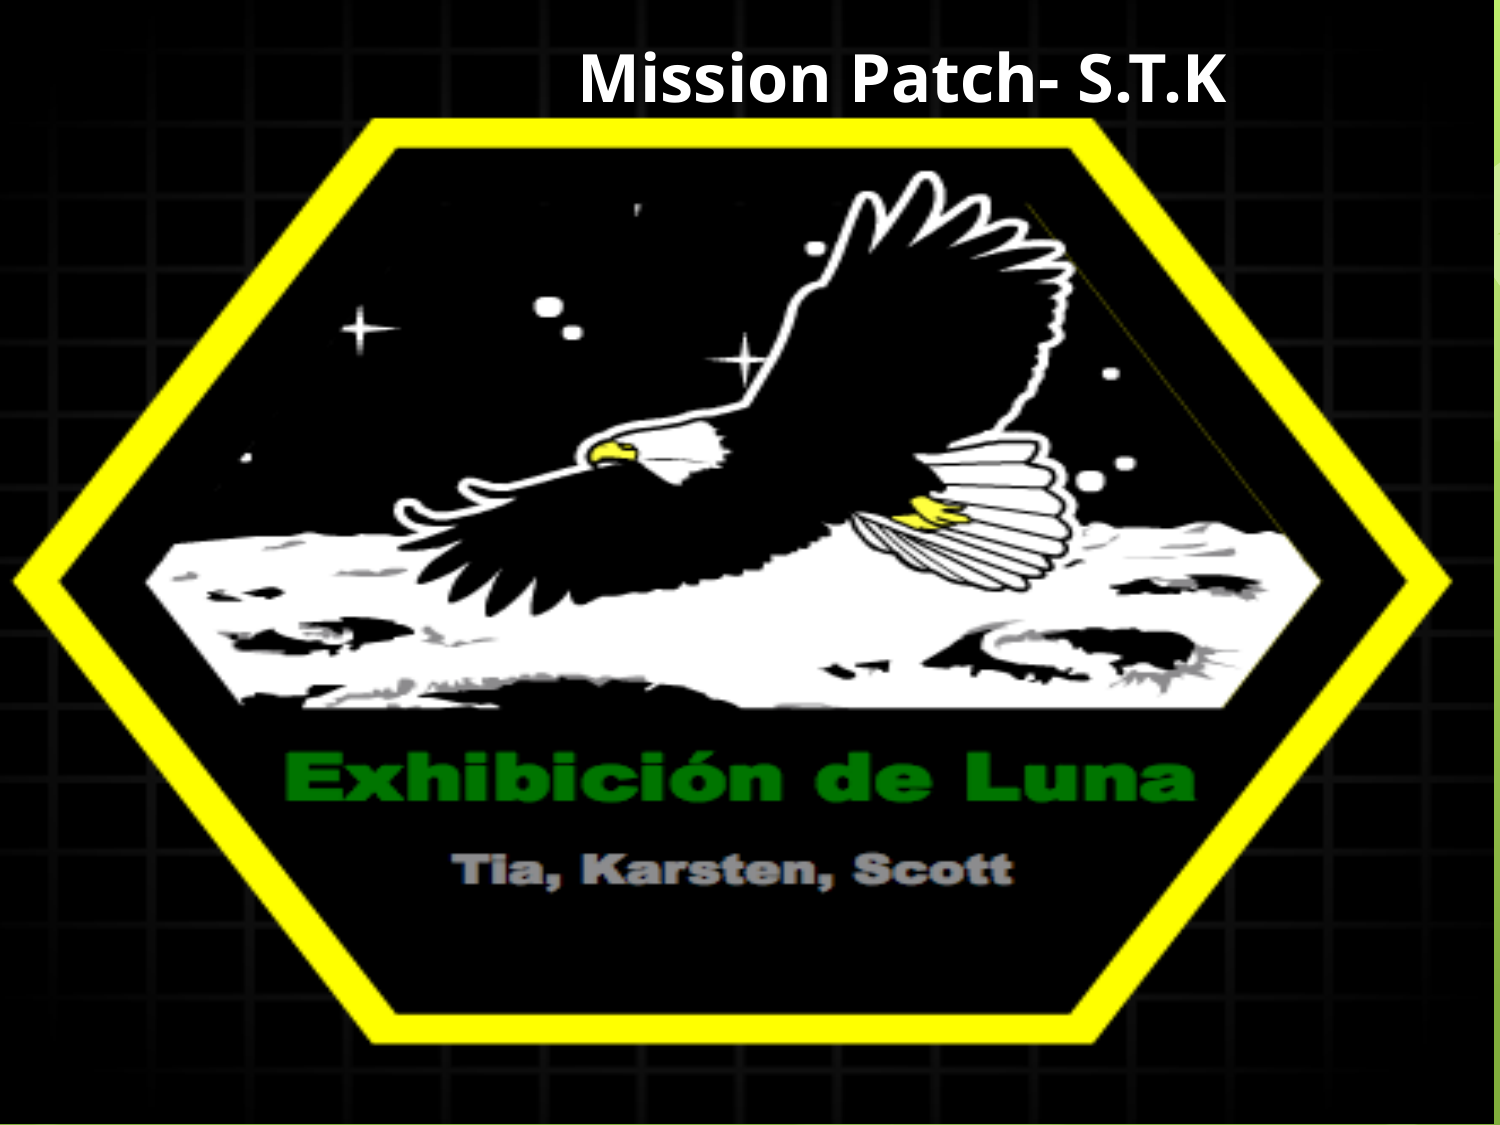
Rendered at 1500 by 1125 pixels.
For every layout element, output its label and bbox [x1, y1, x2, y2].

list [0, 0, 1495, 1124]
